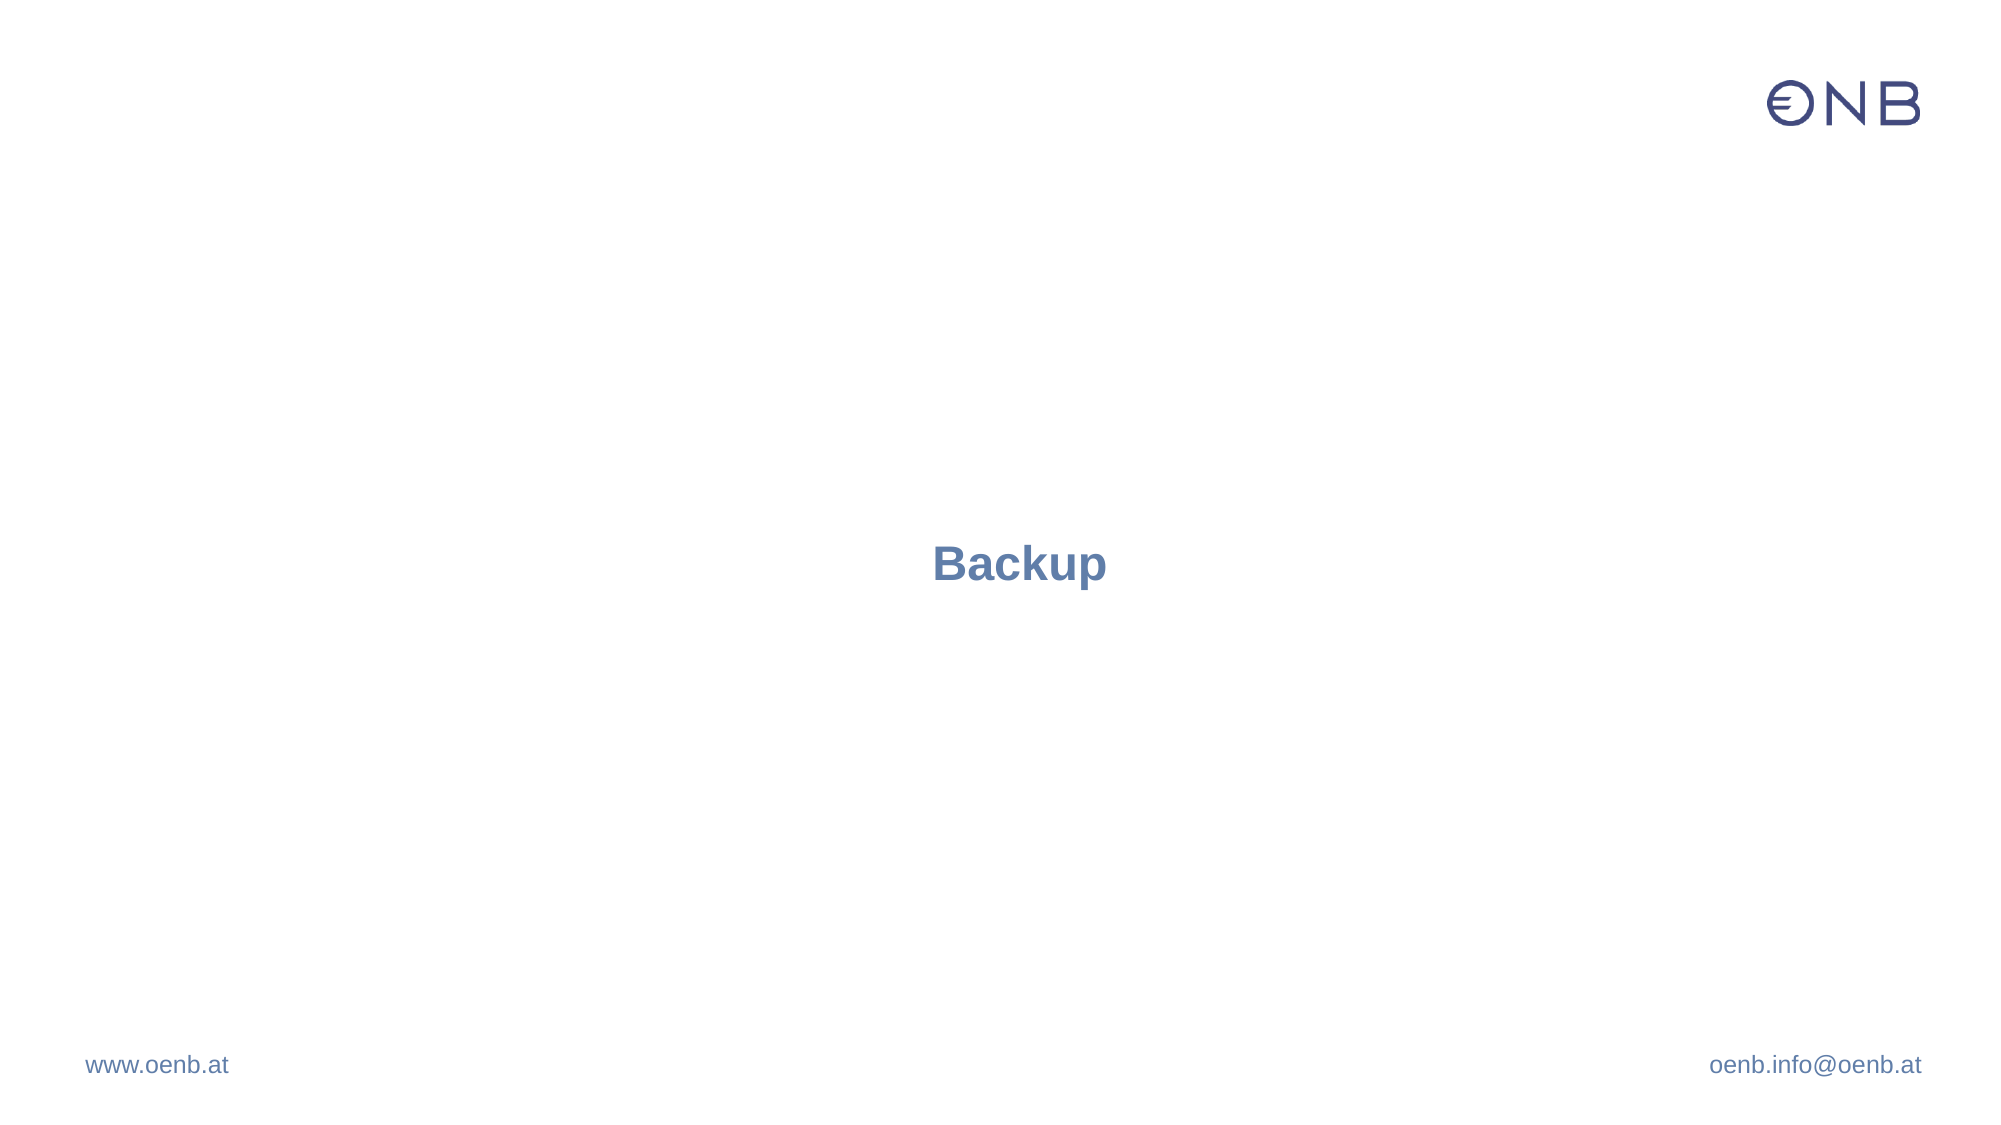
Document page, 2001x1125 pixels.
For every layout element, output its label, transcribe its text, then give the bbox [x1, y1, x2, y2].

picture [1767, 80, 1920, 126]
title Backup [917, 526, 1189, 599]
